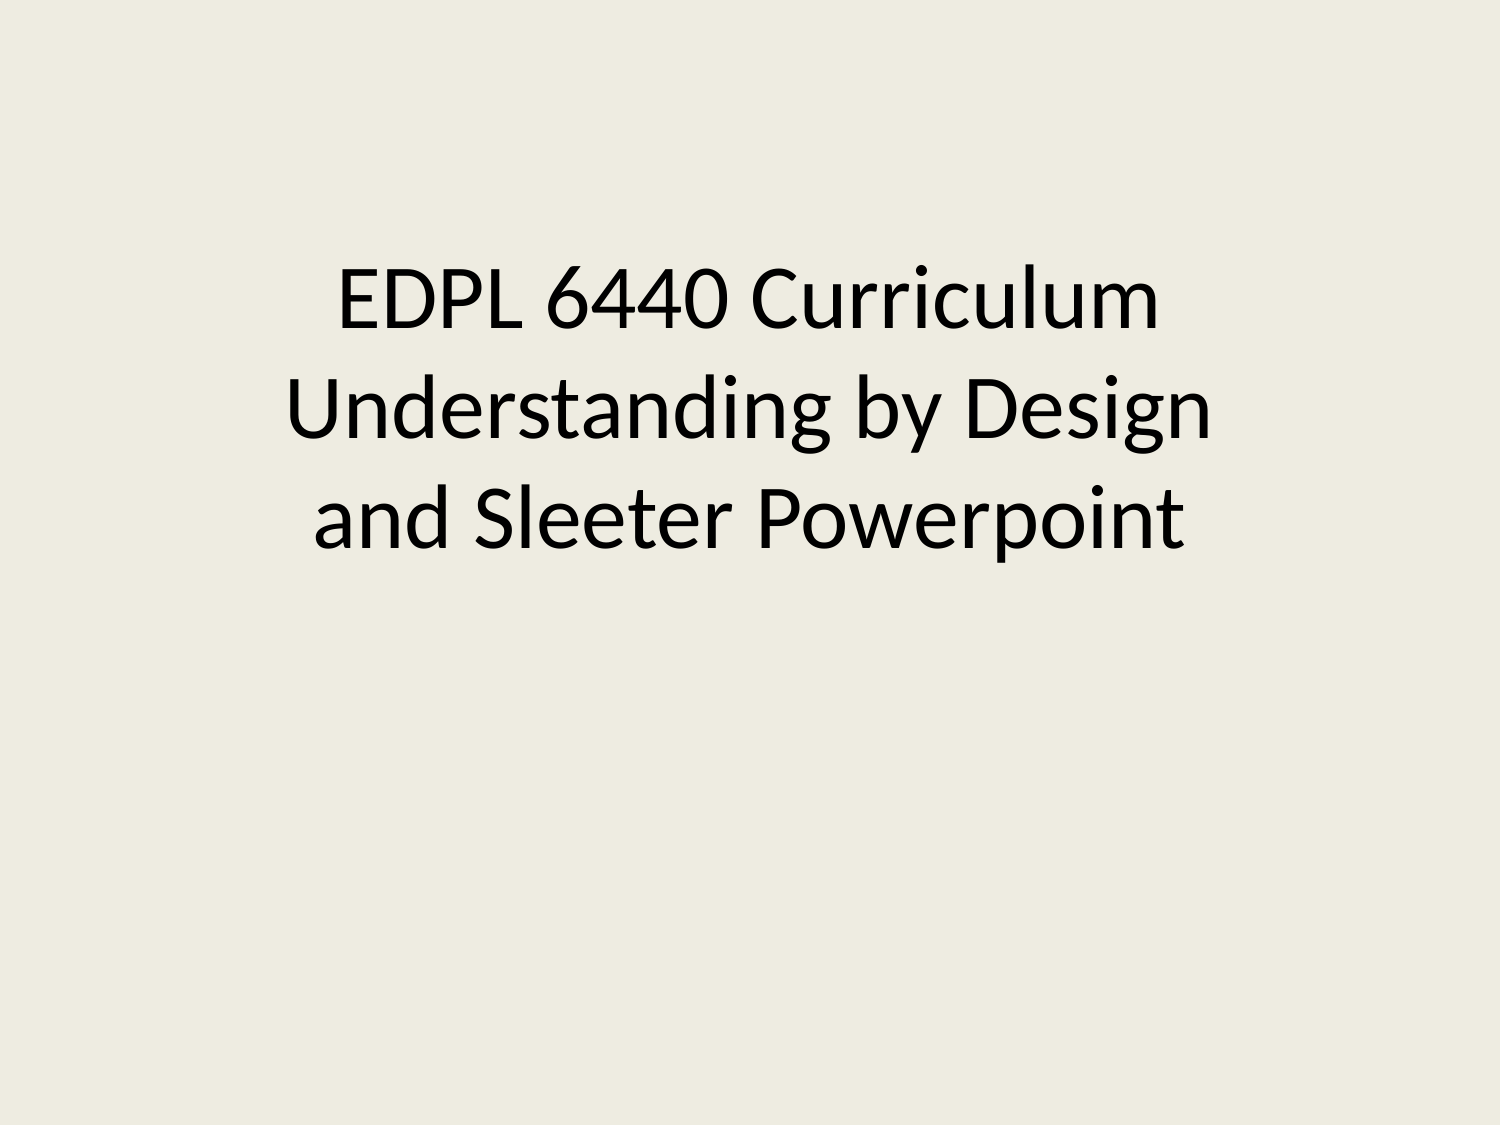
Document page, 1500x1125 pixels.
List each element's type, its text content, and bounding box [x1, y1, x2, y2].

title EDPL 6440 Curriculum Understanding by Design and Sleeter Powerpoint [112, 212, 1388, 591]
